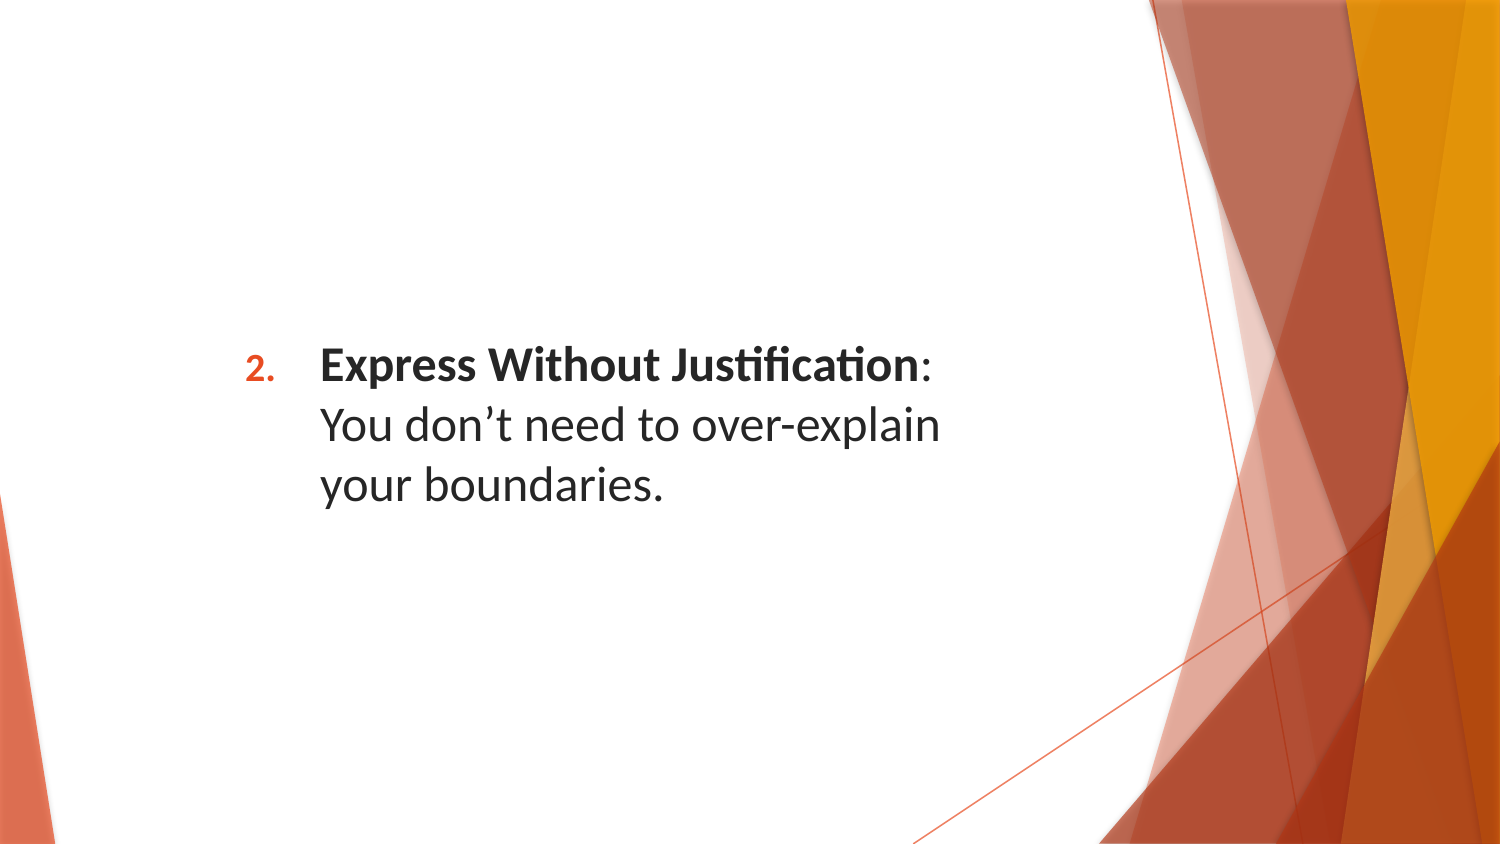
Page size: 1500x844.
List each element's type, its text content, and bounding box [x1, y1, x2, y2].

list Express Without Justification: You don’t need to over-explain your boundaries. [230, 114, 987, 729]
